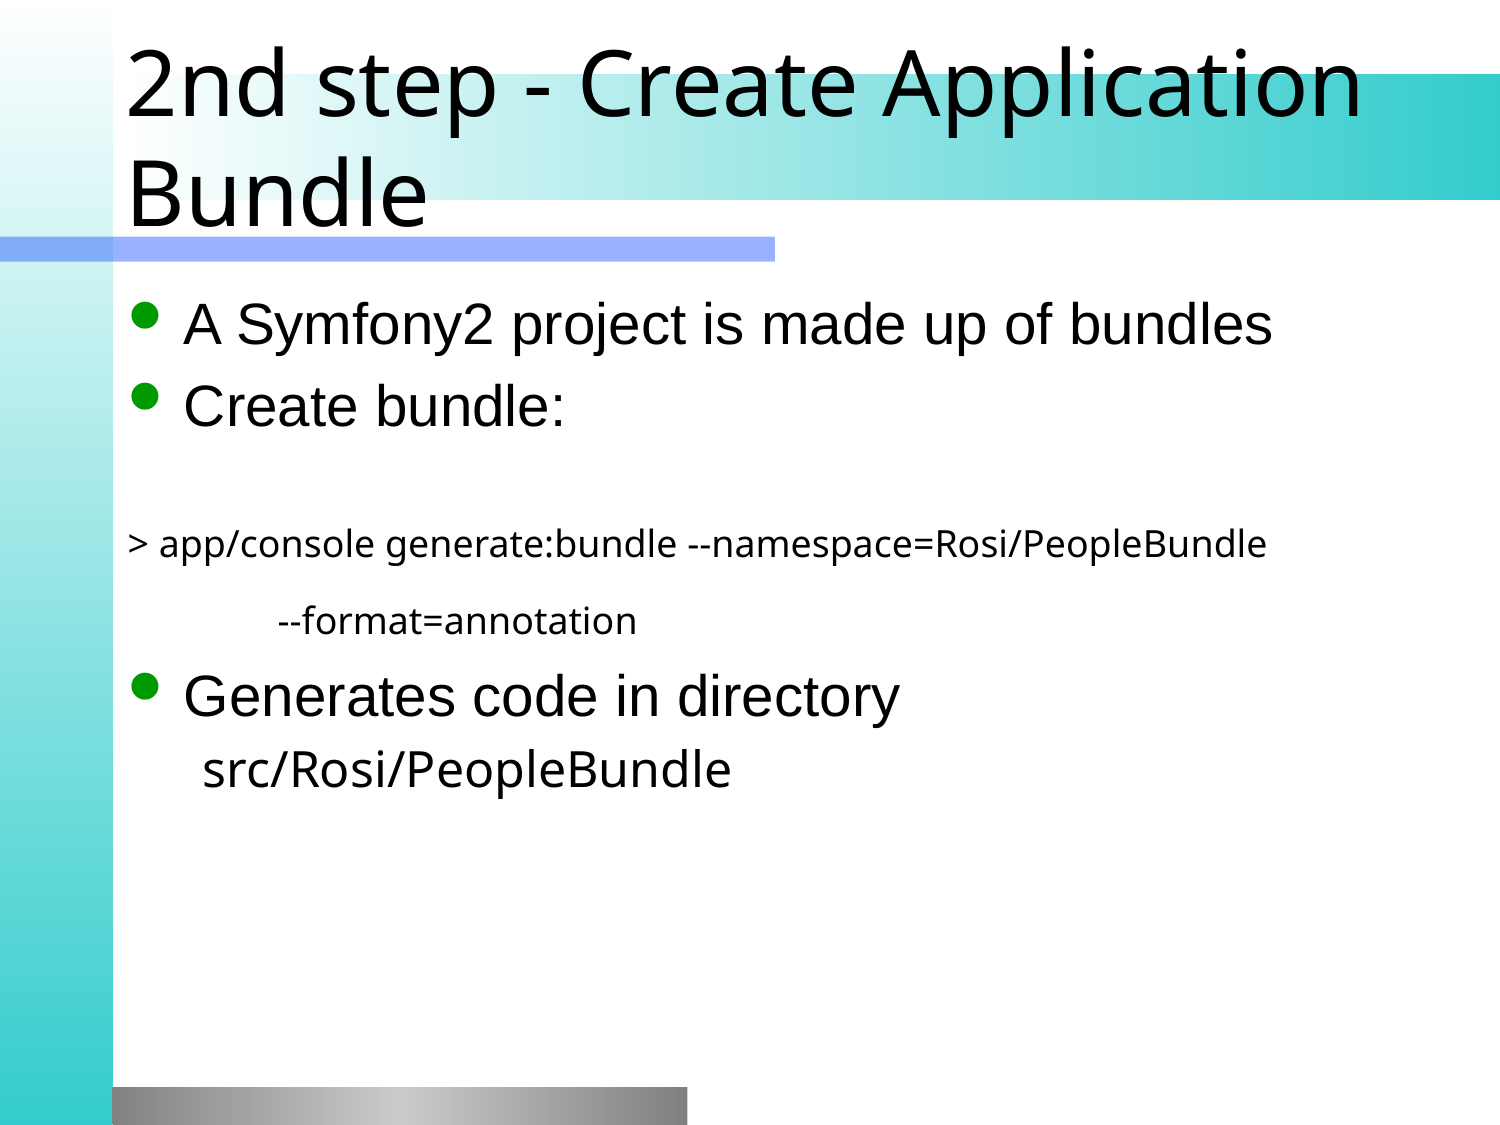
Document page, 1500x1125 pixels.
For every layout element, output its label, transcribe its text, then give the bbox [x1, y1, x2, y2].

title 2nd step - Create Application Bundle [110, 40, 1386, 229]
list A Symfony2 project is made up of bundles Create bundle: > app/console generate:bundle --namespace=Rosi/PeopleBundle --format=annotation Generates code in directory src/Rosi/PeopleBundle [112, 278, 1388, 1073]
